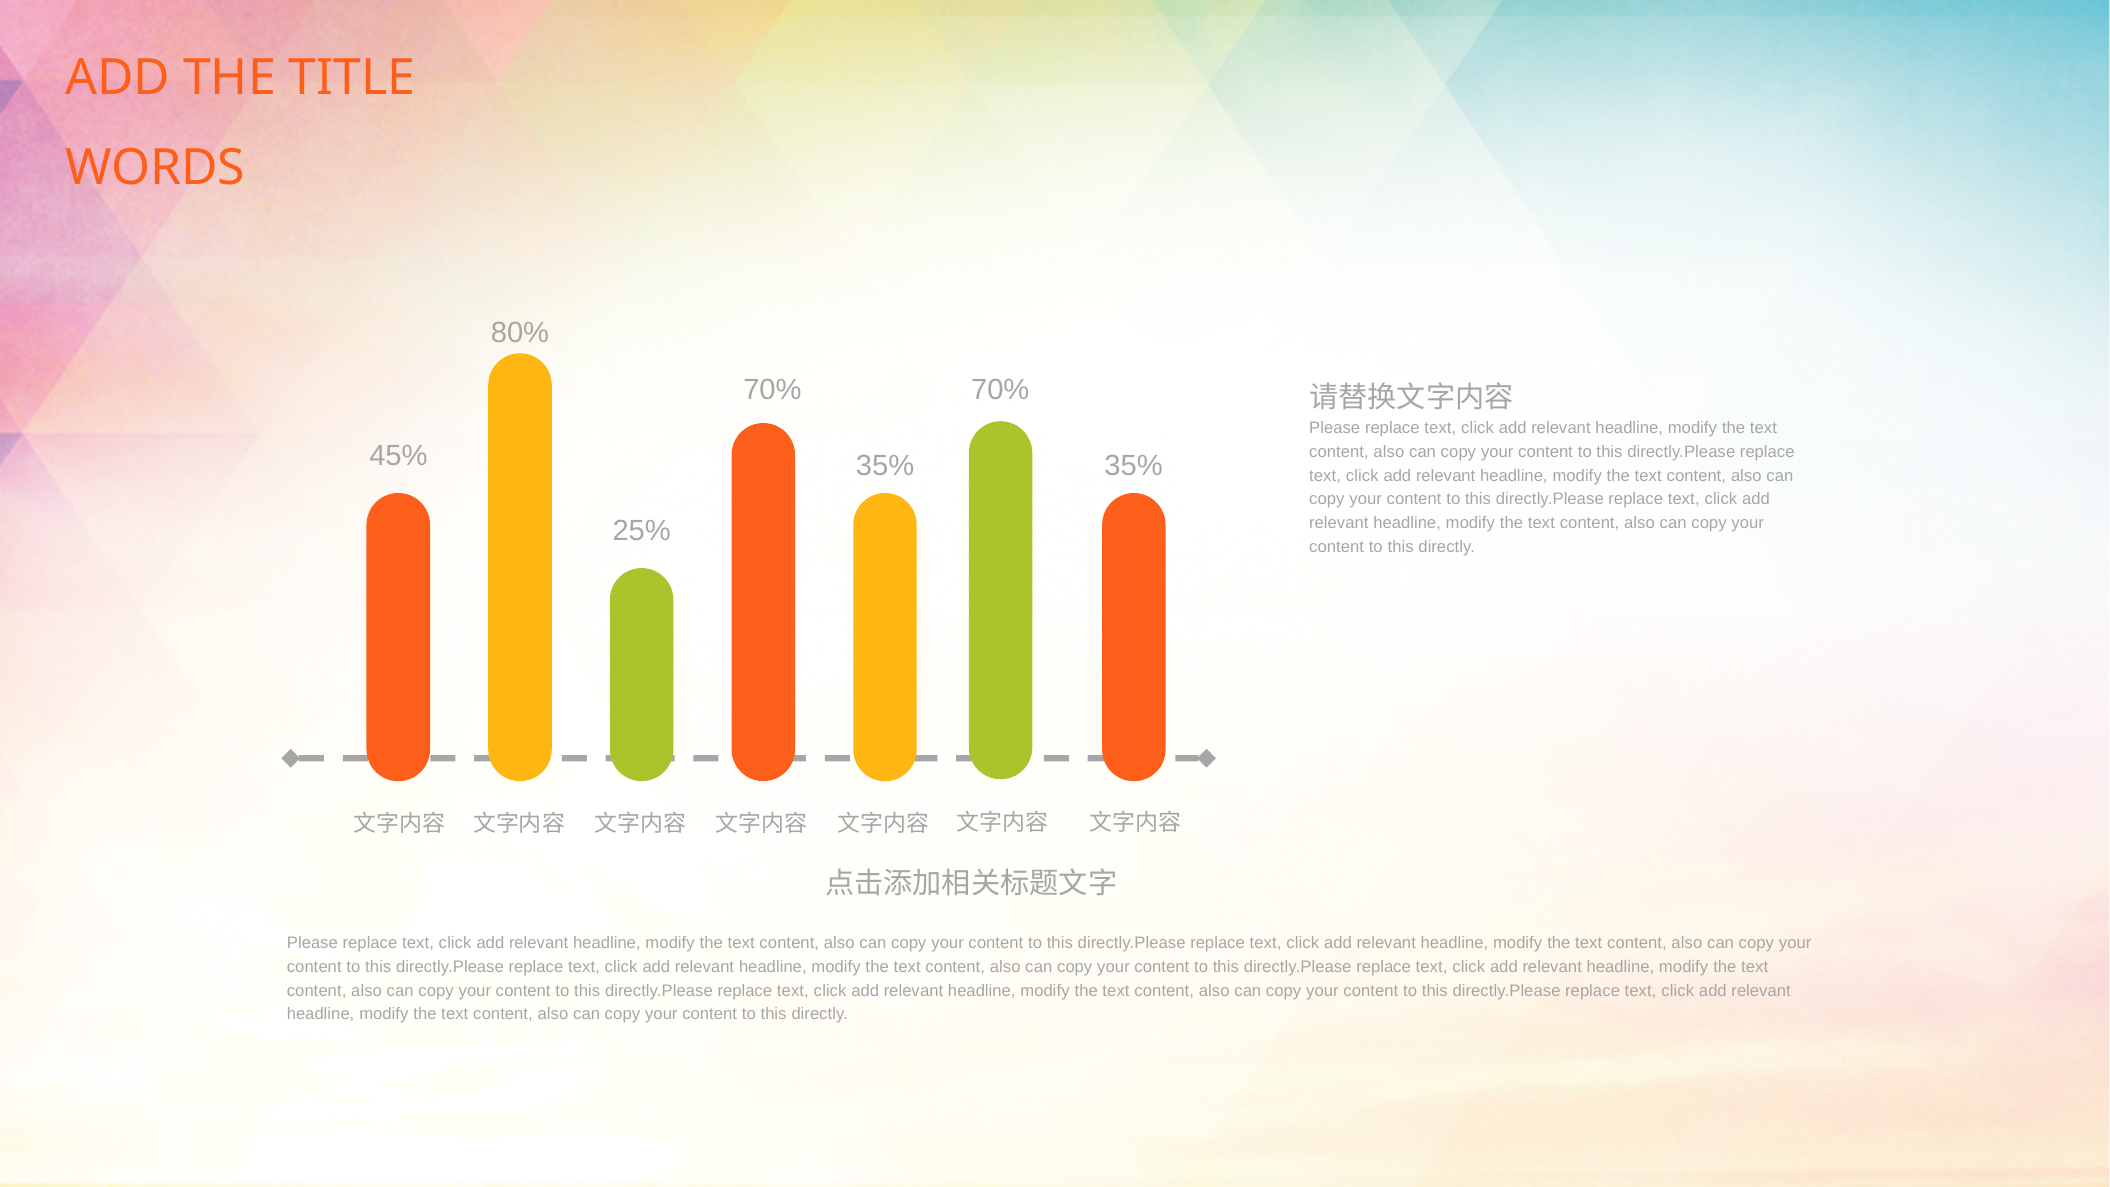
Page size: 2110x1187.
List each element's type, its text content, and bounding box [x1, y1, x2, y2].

text_box 25% [605, 499, 679, 553]
text_box [366, 492, 431, 782]
text_box 80% [483, 300, 557, 355]
text_box 70% [963, 357, 1038, 411]
picture [0, 0, 2110, 1187]
text_box 文字内容 [469, 804, 571, 835]
text_box [1198, 752, 1213, 765]
text_box [488, 353, 552, 782]
text_box 文字内容 [1067, 804, 1205, 834]
text_box 35% [848, 433, 922, 487]
text_box [284, 752, 303, 765]
text_box 文字内容 [692, 804, 815, 835]
text_box 文字内容 [330, 804, 469, 835]
text_box [968, 421, 1033, 780]
text_box ADD THE TITLE WORDS [50, 7, 583, 202]
text_box Please replace text, click add relevant headline, modify the text content, also can copy your content to this directly.Please replace text, click add relevant headline, modify the text content, also can copy your content to this directly.Please replace text, click add relevant headline, modify the text content, also can copy your content to this directly.Please replace text, click add relevant headline, modify the text content, also can copy your content to this directly.Please replace text, click add relevant headline, modify the text content, also can copy your content to this directly.Please replace text, click add relevant headline, modify the text content, also can copy your content to this directly. [286, 927, 1823, 1024]
text_box [609, 568, 674, 782]
text_box 请替换文字内容 [1309, 370, 1550, 413]
text_box 45% [361, 423, 436, 477]
text_box 文字内容 [934, 804, 1067, 834]
text_box 文字内容 [815, 804, 953, 835]
text_box Please replace text, click add relevant headline, modify the text content, also can copy your content to this directly.Please replace text, click add relevant headline, modify the text content, also can copy your content to this directly.Please replace text, click add relevant headline, modify the text content, also can copy your content to this directly. [1309, 412, 1822, 557]
text_box 35% [1096, 433, 1171, 487]
text_box [731, 423, 796, 782]
text_box [853, 492, 917, 782]
text_box 点击添加相关标题文字 [825, 856, 1129, 899]
text_box 文字内容 [571, 804, 692, 835]
text_box [1102, 492, 1166, 782]
text_box 70% [735, 358, 810, 412]
